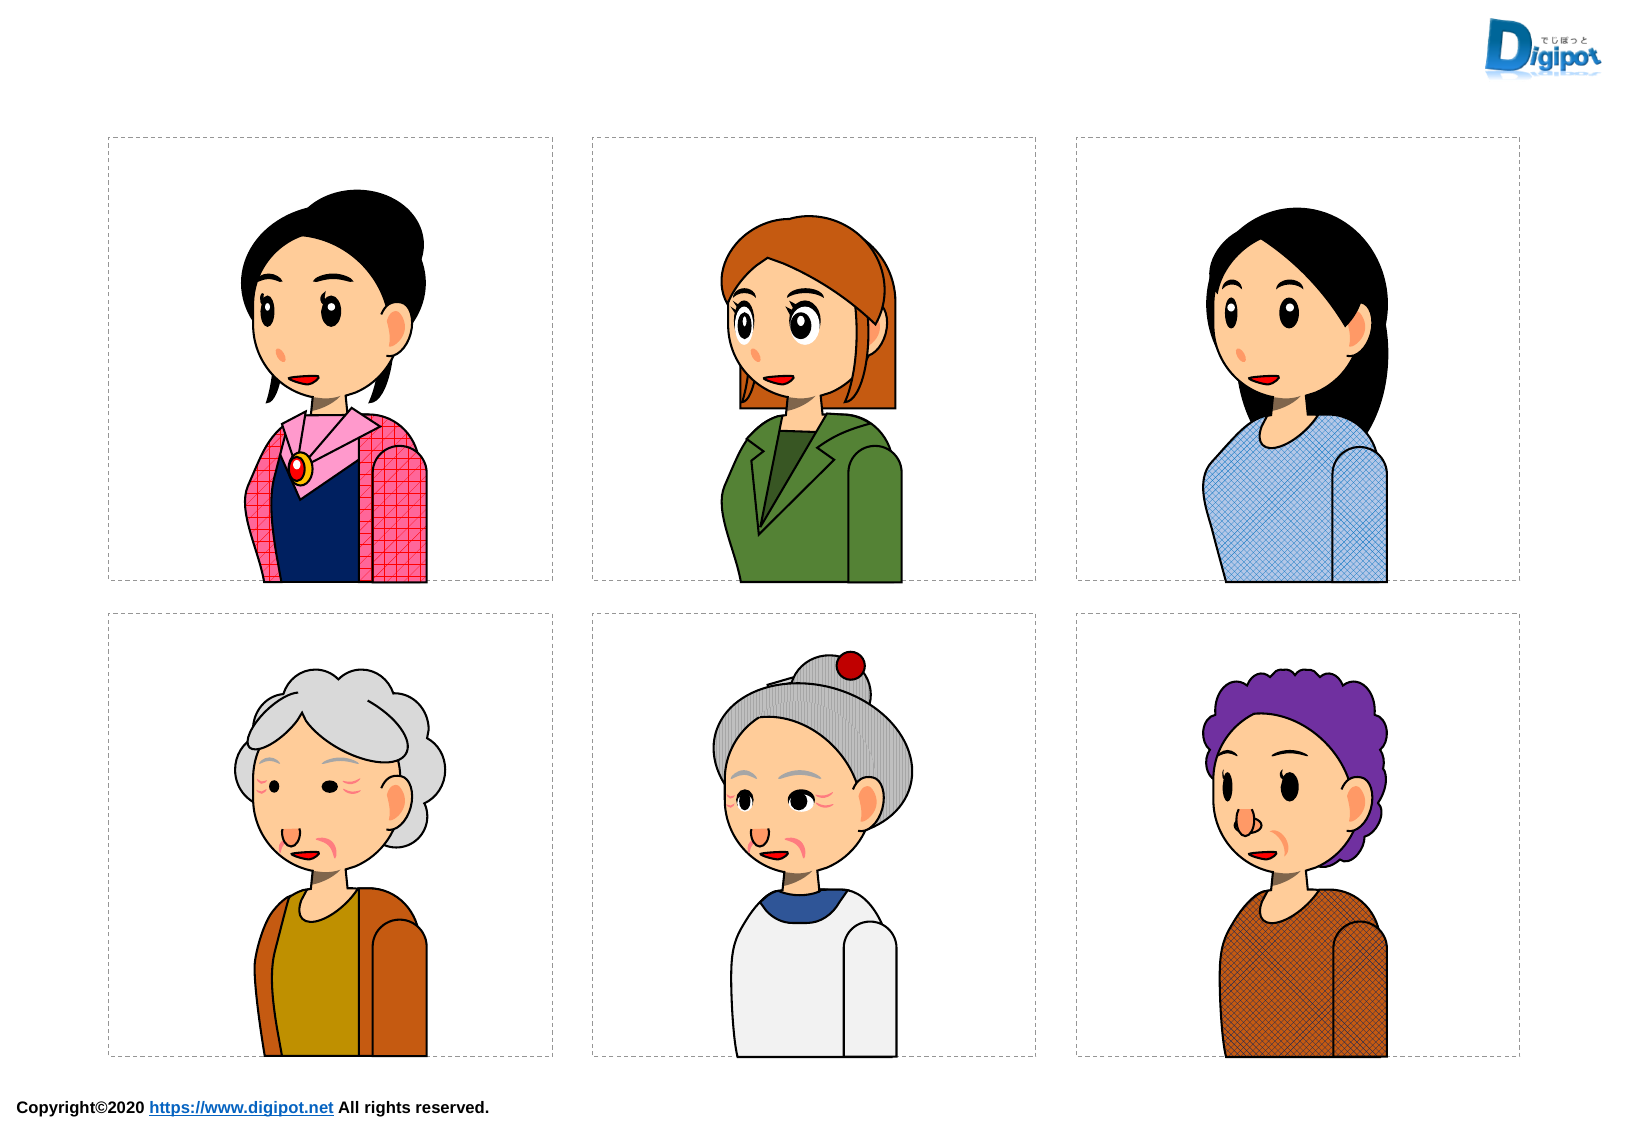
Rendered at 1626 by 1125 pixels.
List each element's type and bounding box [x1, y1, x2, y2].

text_box [235, 669, 446, 1056]
picture [1485, 18, 1602, 82]
text_box [1203, 669, 1387, 1058]
text_box [1194, 190, 1388, 583]
text_box [242, 189, 427, 583]
text_box [721, 216, 902, 583]
text_box [711, 651, 914, 1058]
